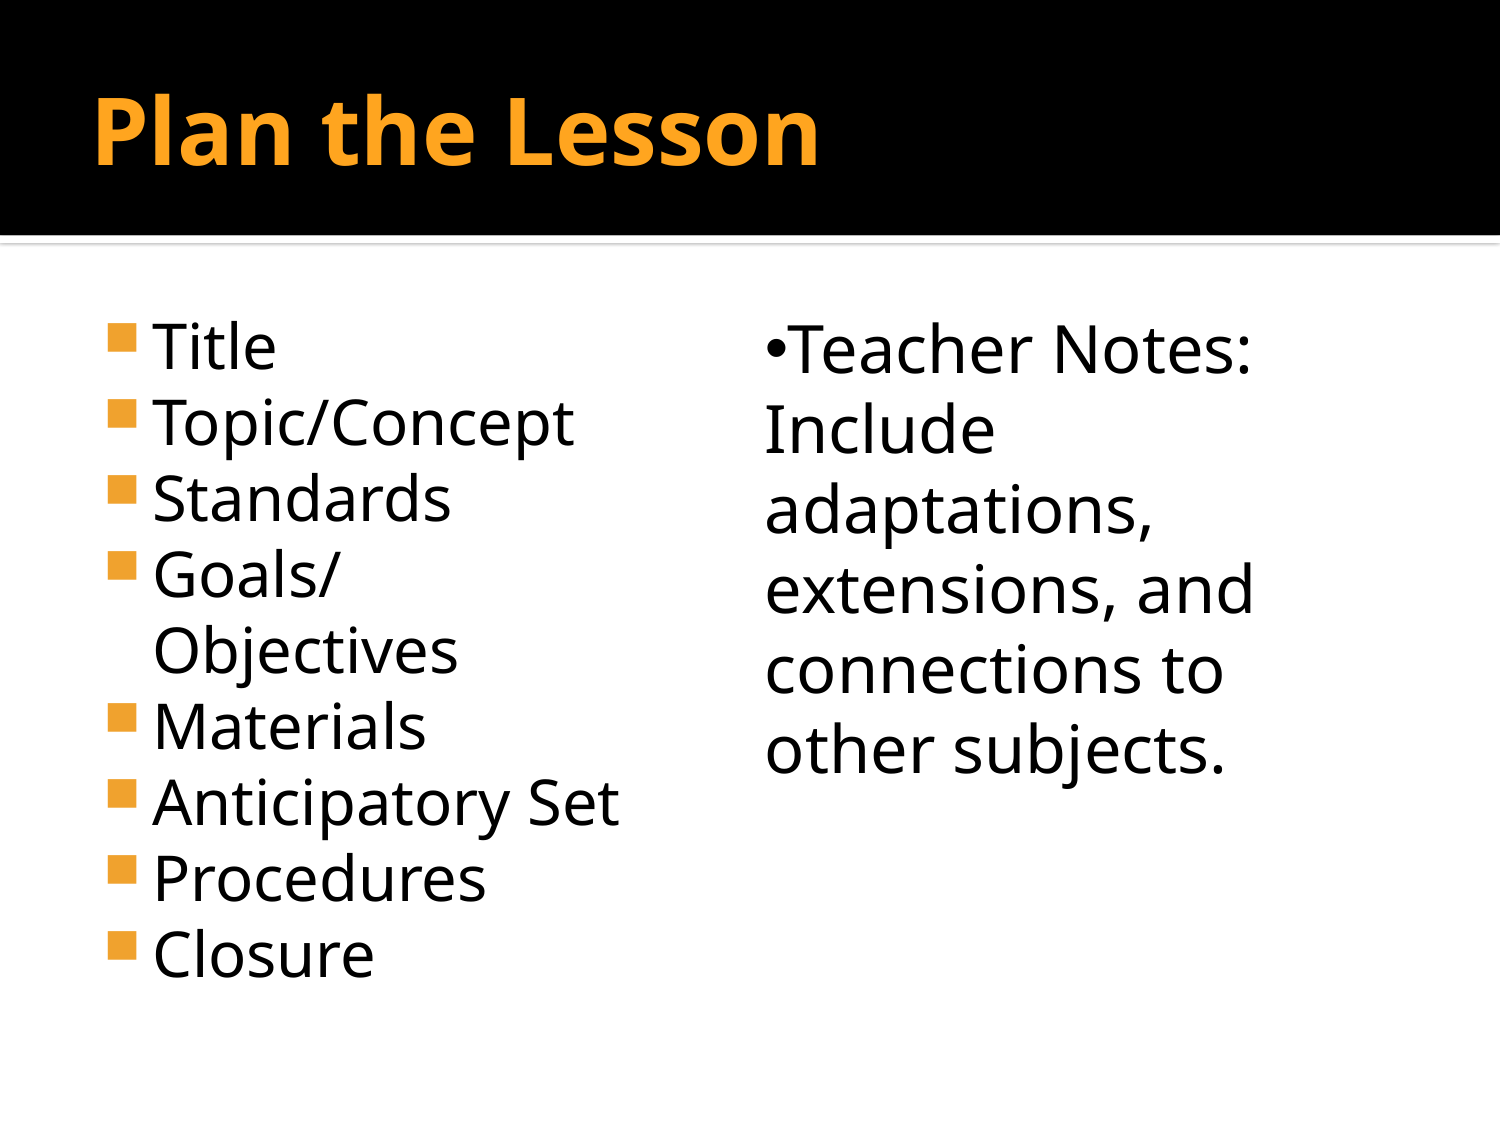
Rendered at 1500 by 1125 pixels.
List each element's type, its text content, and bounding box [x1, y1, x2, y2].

text_box Teacher Notes: Include adaptations, extensions, and connections to other subjects. [749, 299, 1363, 795]
list Title Topic/Concept Standards Goals/Objectives Materials Anticipatory Set Procedures Closure [75, 291, 650, 1050]
title Plan the Lesson [75, 25, 1425, 231]
